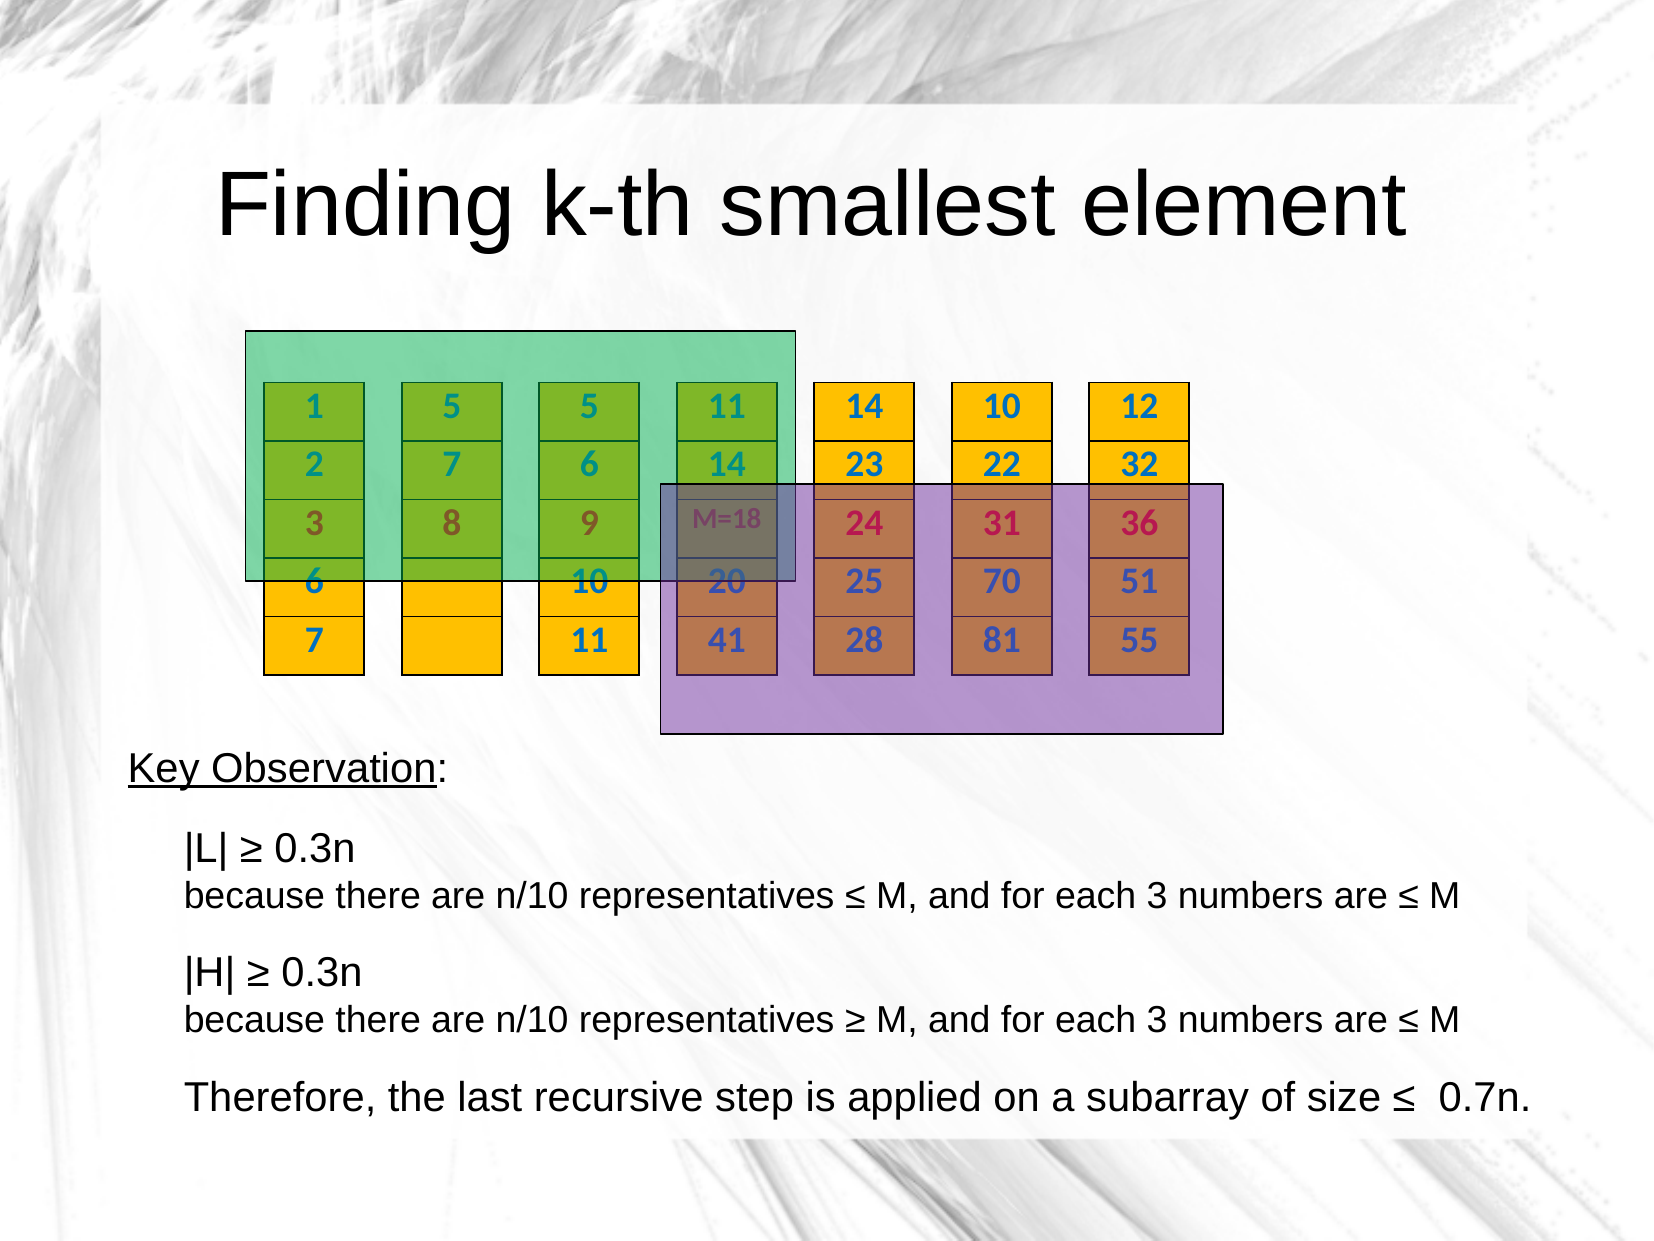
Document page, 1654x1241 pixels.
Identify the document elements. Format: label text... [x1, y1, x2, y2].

table_cell 22 [953, 442, 1051, 483]
table_header 10 [953, 383, 1051, 440]
table_cell 10 [540, 582, 638, 616]
table_cell 11 [540, 617, 638, 674]
text_box [660, 483, 1223, 734]
table_cell [403, 582, 501, 616]
picture [0, 0, 1654, 1241]
title Finding k-th smallest element [118, 93, 1506, 299]
table_cell 32 [1090, 442, 1188, 483]
table_header 12 [1090, 383, 1188, 440]
text_box [245, 330, 796, 582]
list Key Observation: |L| ≥ 0.3n because there are n/10 representatives ≤ M, and for each 3 numbers are ≤ M |H| ≥ 0.3n because there are n/10 representatives ≥ M, and for each 3 numbers are ≤ M Therefore, the last recursive step is applied on a subarray of size ≤ 0.7n. [118, 319, 1571, 1109]
table_cell 6 [265, 582, 363, 616]
table_cell 7 [265, 617, 363, 674]
table_cell [403, 617, 501, 674]
table_cell 23 [815, 442, 913, 483]
table_header 14 [815, 383, 913, 440]
